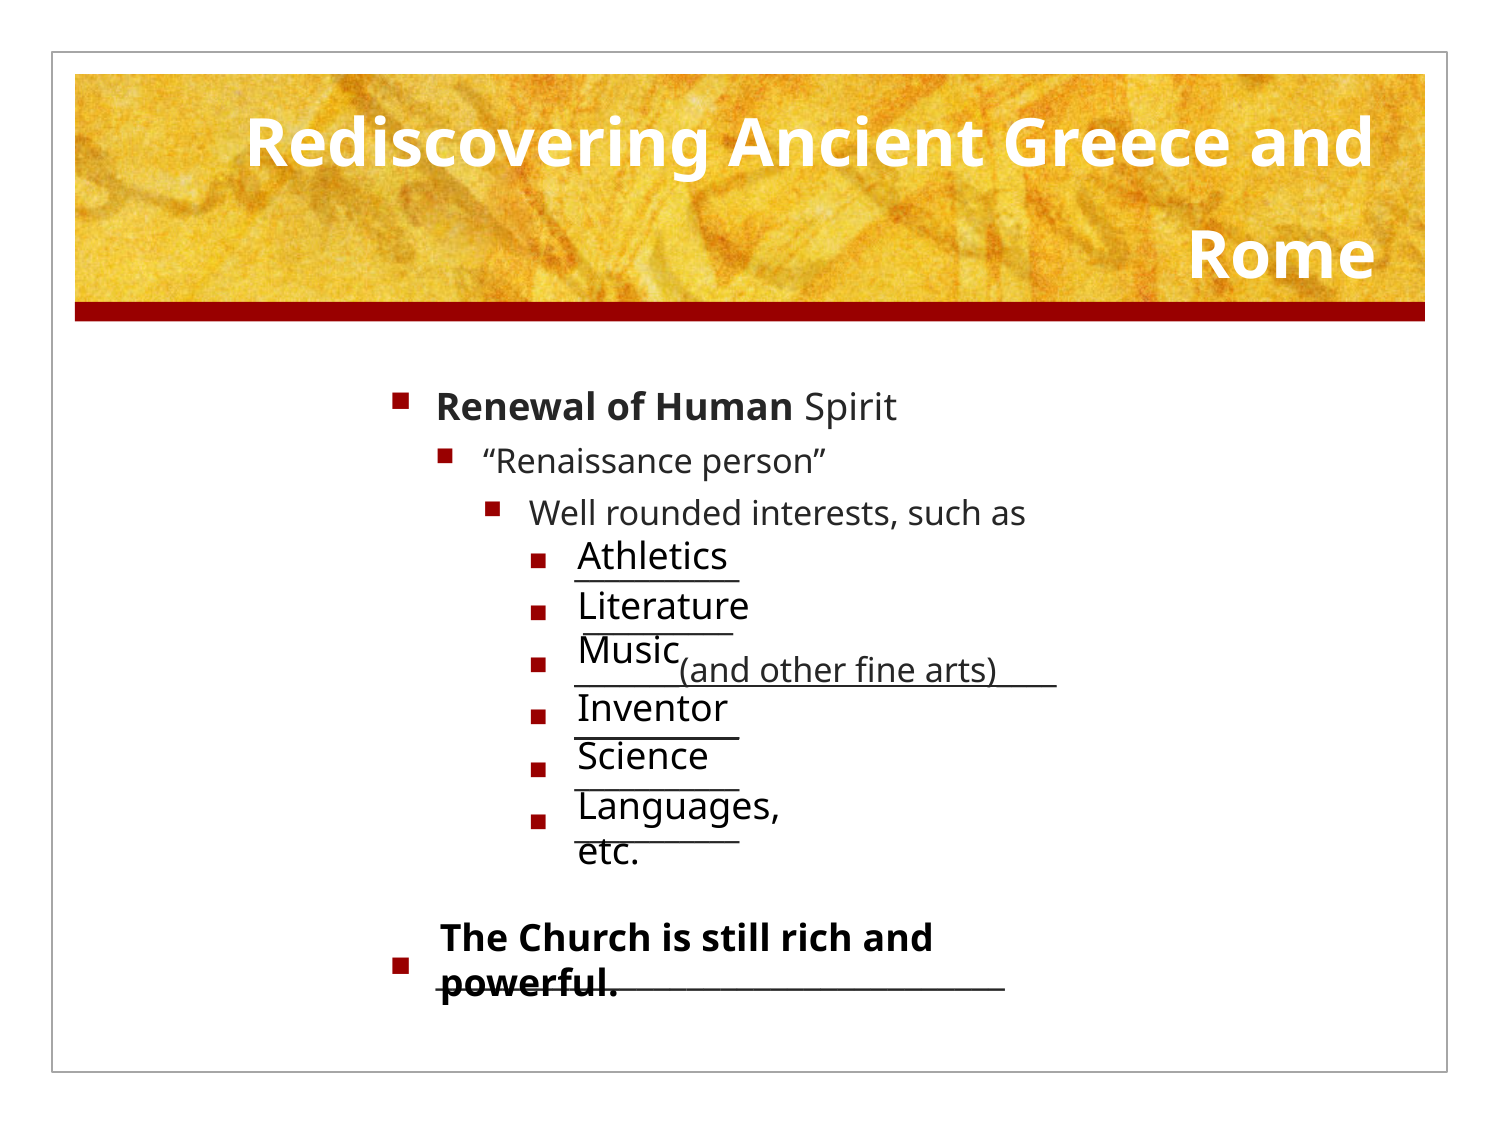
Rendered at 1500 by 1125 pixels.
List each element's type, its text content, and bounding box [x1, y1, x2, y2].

text_box Literature [562, 574, 775, 618]
text_box Science [562, 724, 775, 774]
text_box Languages, etc. [562, 774, 838, 880]
title The Renaissance Rediscovering Ancient Greece and Rome [108, 74, 1392, 292]
text_box The Church is still rich and powerful. [424, 906, 1113, 1057]
text_box Inventor [562, 676, 913, 737]
text_box Music [562, 618, 1163, 724]
list Renewal of Human Spirit “Renaissance person” Well rounded interests, such as ___________ __________ _______(and other fine arts)____ ___________ ___________ ___________ __________________________________ [375, 375, 1392, 1005]
picture [75, 74, 1425, 301]
text_box Athletics [562, 524, 875, 585]
